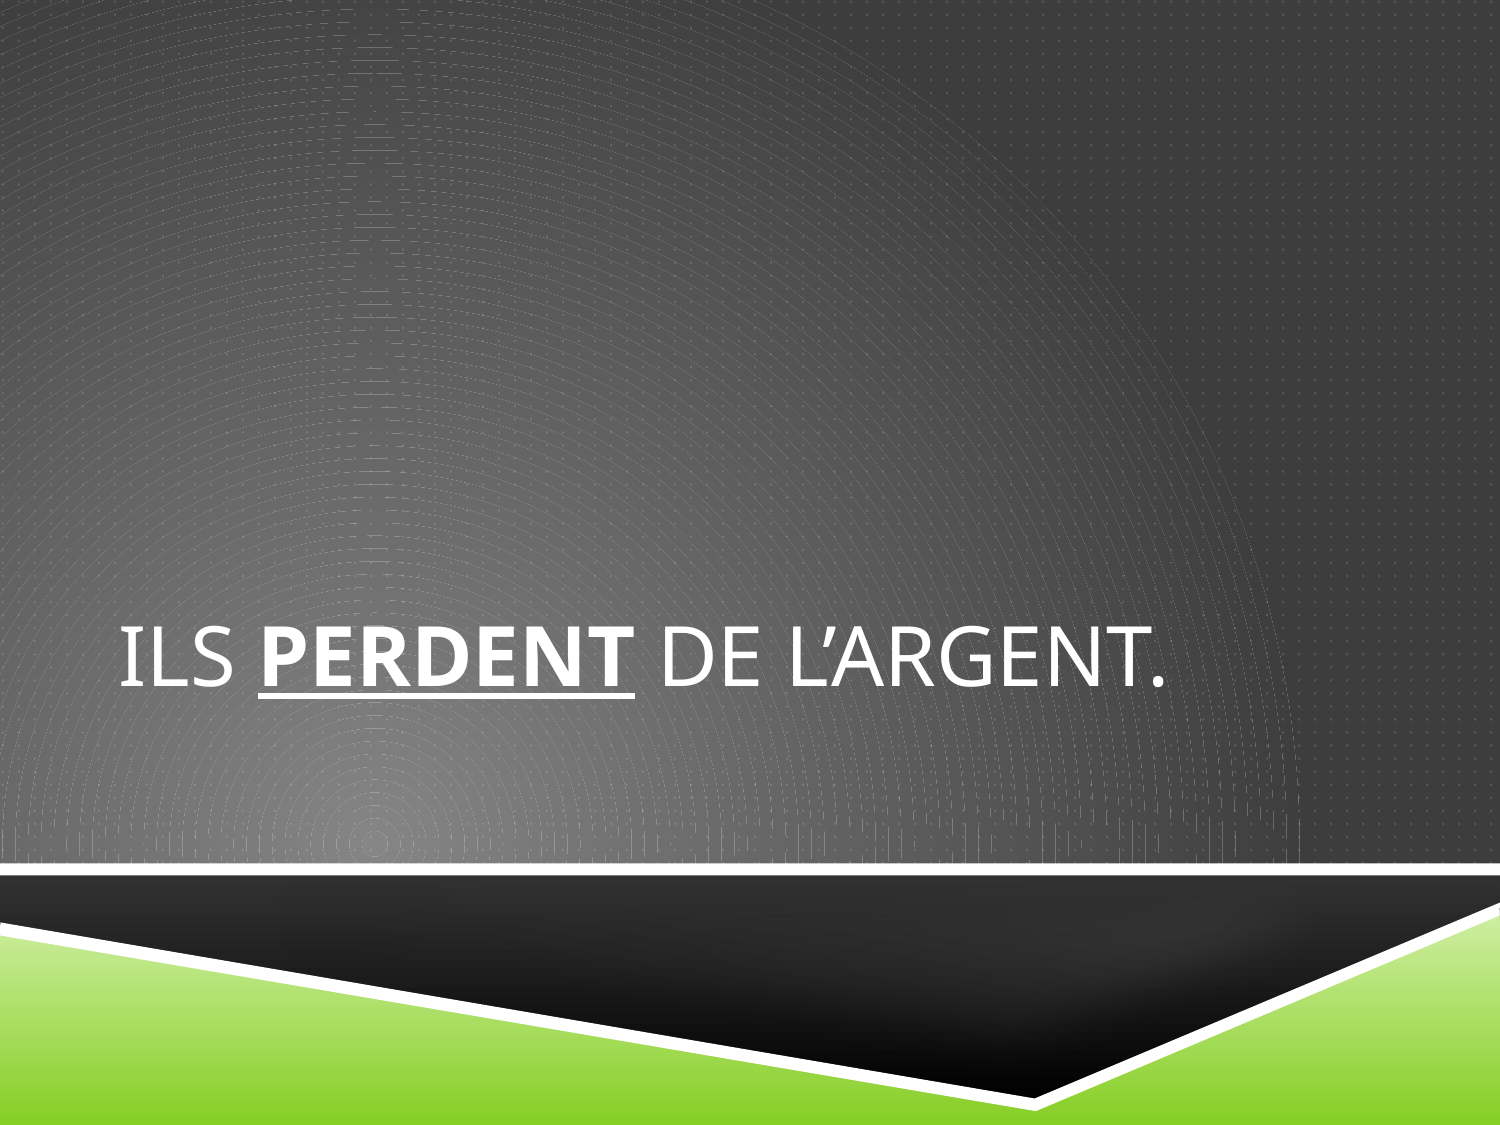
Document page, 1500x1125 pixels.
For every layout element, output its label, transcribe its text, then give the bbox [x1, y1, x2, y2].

title Ils perdent de l’argent. [118, 596, 1394, 820]
